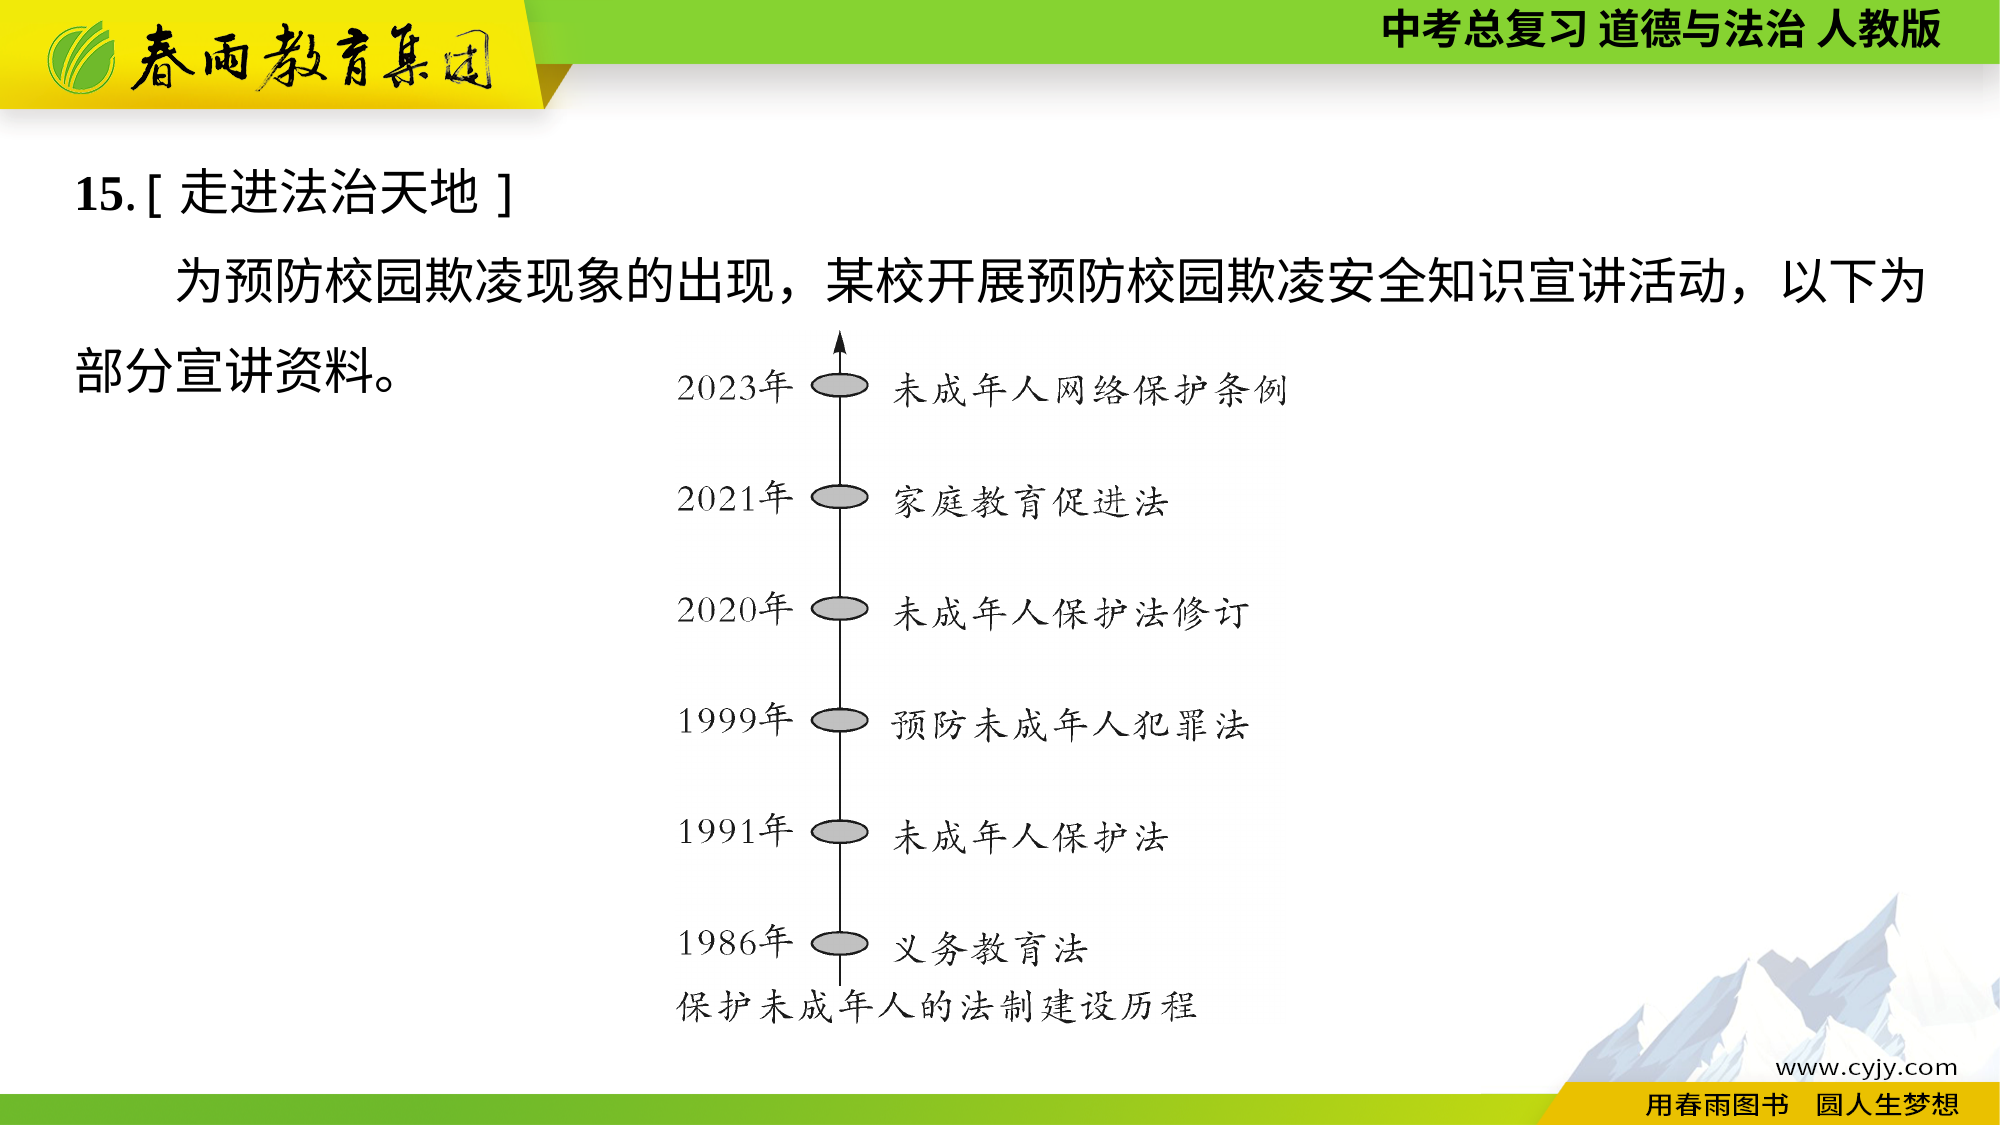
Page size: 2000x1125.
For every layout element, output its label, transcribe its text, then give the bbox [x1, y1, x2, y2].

picture [0, 0, 2000, 1125]
list 15.[走进法治天地] 为预防校园欺凌现象的出现，某校开展预防校园欺凌安全知识宣讲活动，以下为部分宣讲资料。 [59, 122, 1944, 399]
